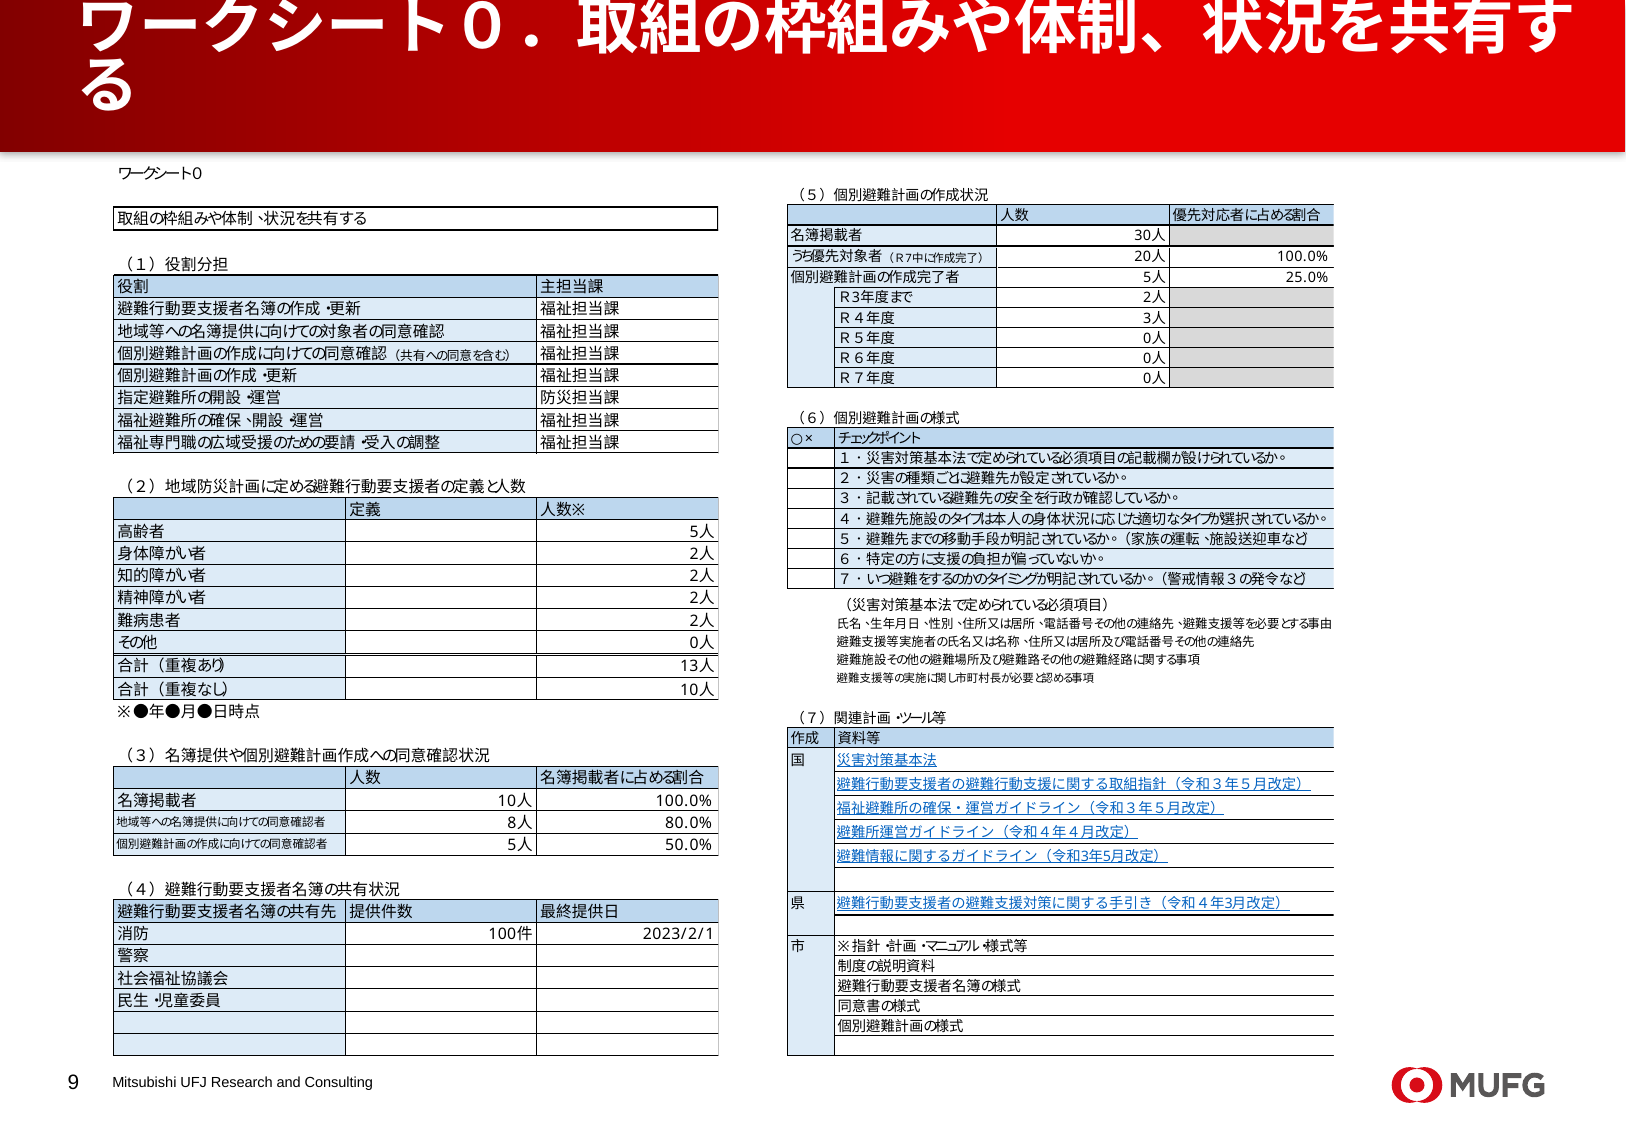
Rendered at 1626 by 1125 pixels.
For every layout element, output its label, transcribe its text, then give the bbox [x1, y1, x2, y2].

picture [786, 184, 1335, 1057]
title ワークシート０．取組の枠組みや体制、状況を共有する [67, 42, 1601, 120]
picture [112, 160, 720, 1057]
